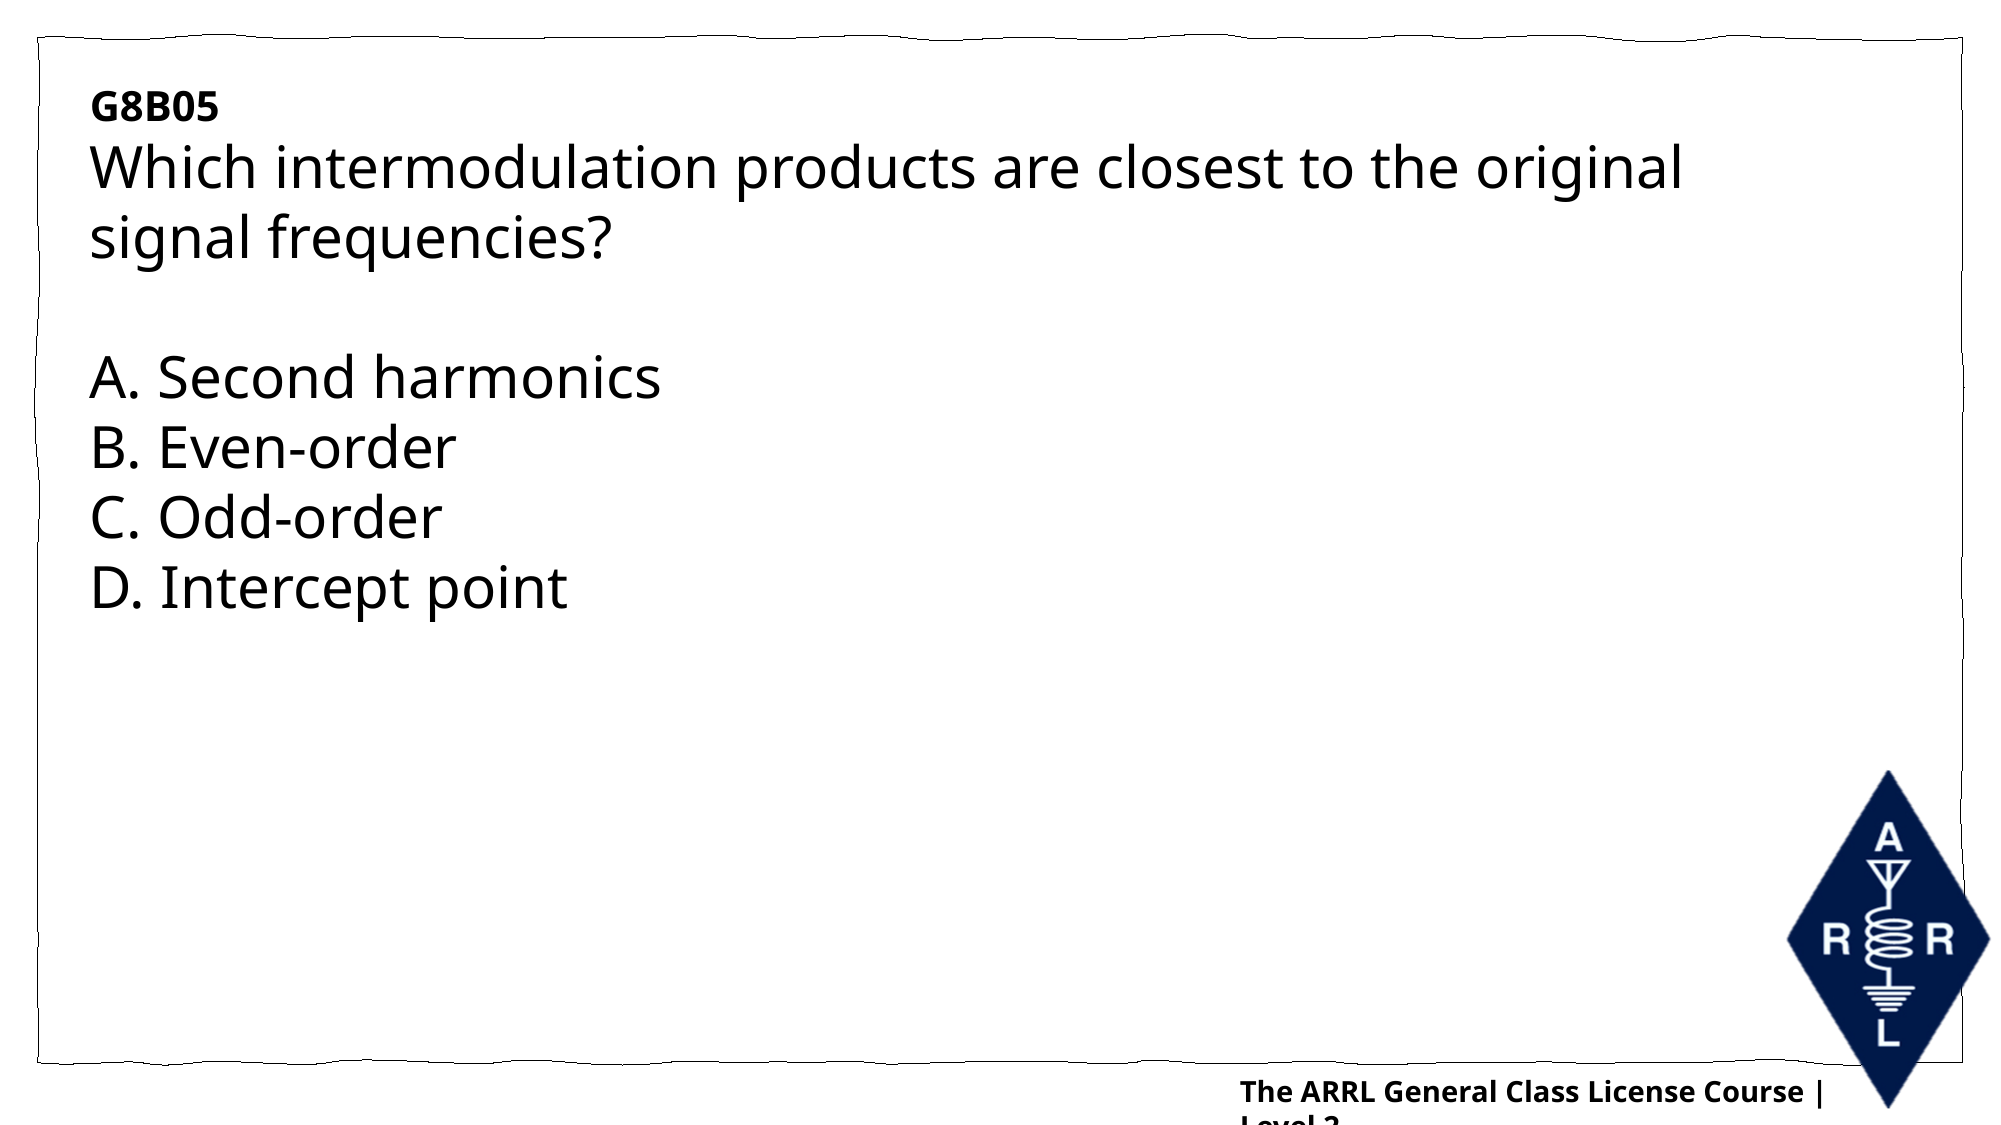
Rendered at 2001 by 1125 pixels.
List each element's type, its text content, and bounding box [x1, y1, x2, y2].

picture [1773, 752, 1999, 1125]
text_box G8B05 Which intermodulation products are closest to the original signal frequencies? A. Second harmonics B. Even-order C. Odd-order D. Intercept point [75, 72, 1850, 628]
